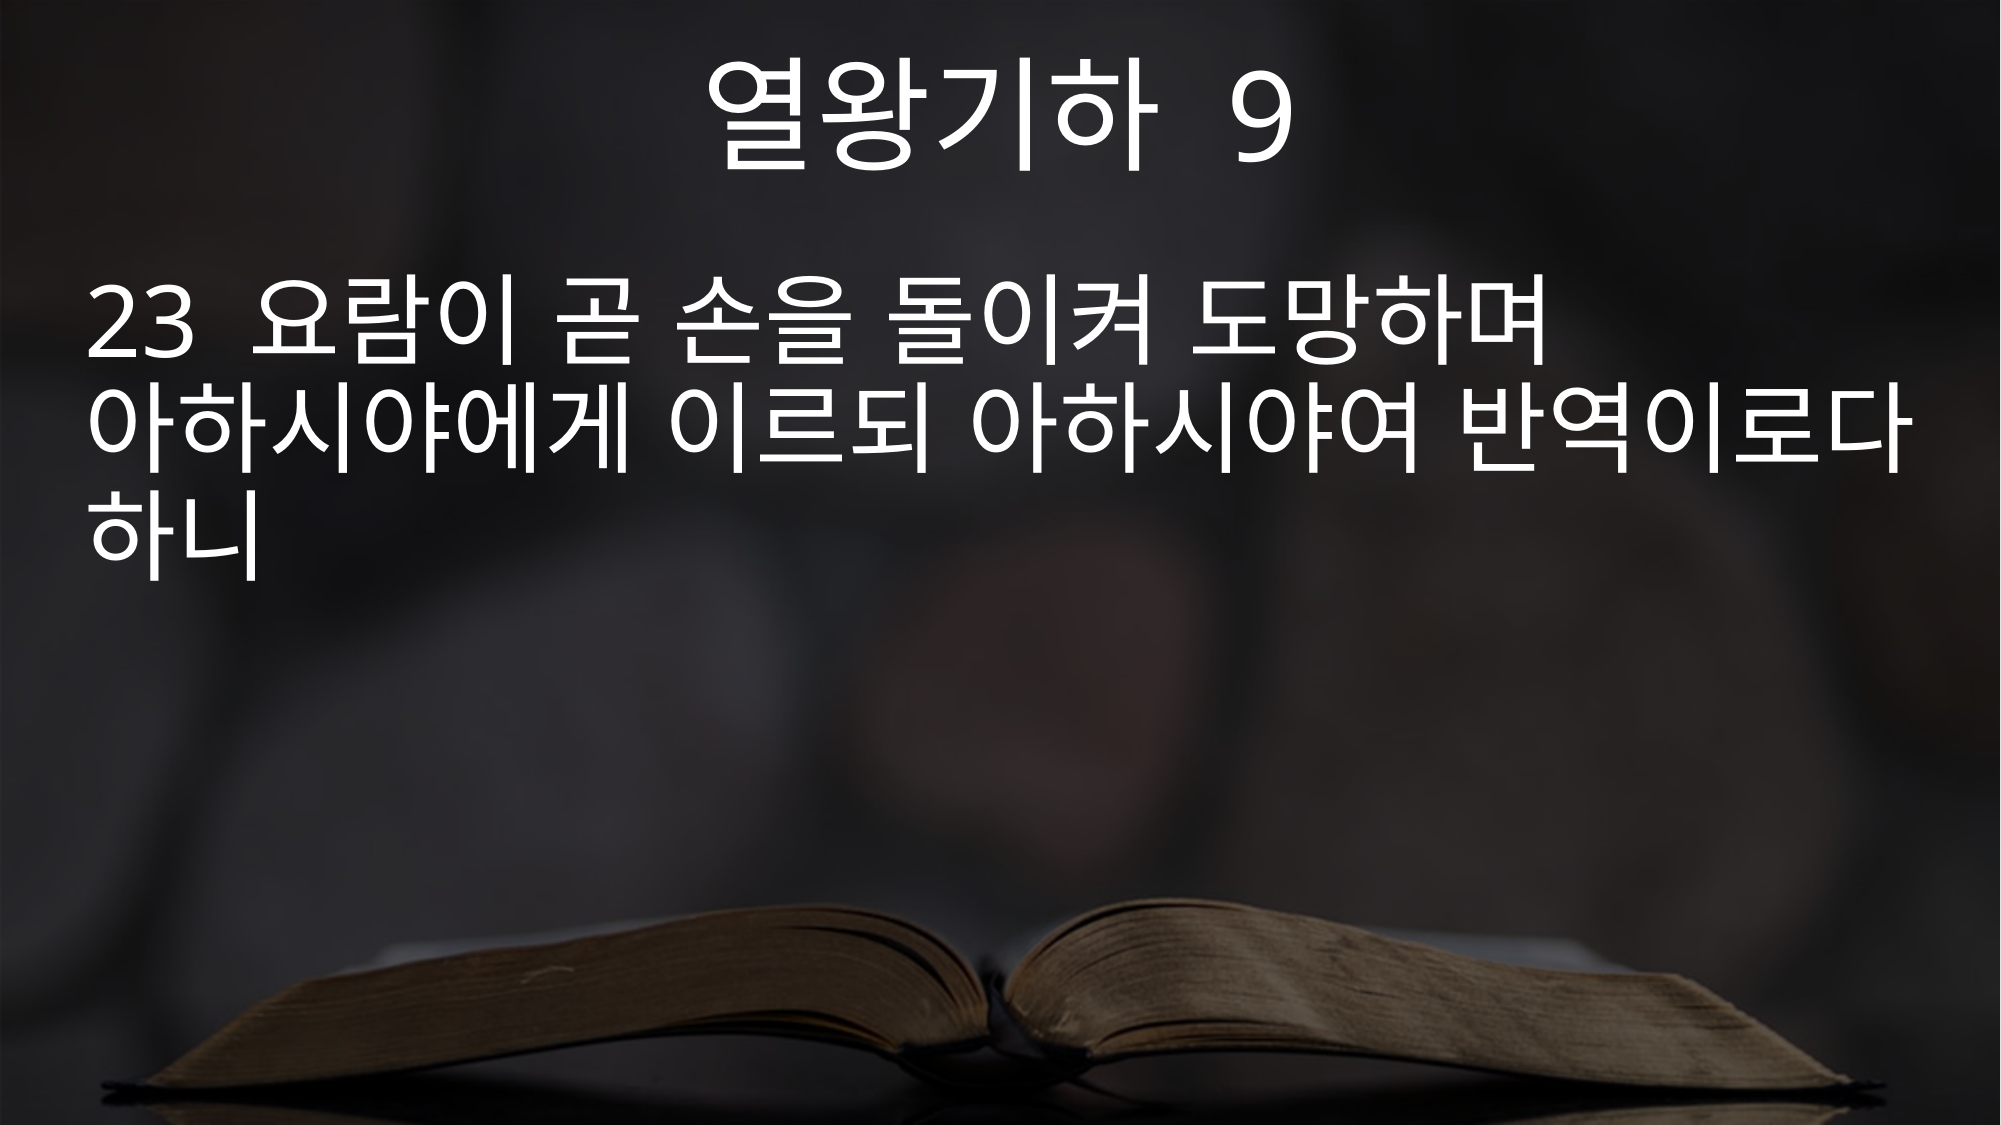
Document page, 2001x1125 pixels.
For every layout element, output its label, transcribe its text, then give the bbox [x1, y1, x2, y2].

list 23 요람이 곧 손을 돌이켜 도망하며 아하시야에게 이르되 아하시야여 반역이로다 하니 [69, 263, 1953, 423]
picture [0, 0, 2001, 1125]
footer 열왕기하 9 [0, 32, 2000, 192]
